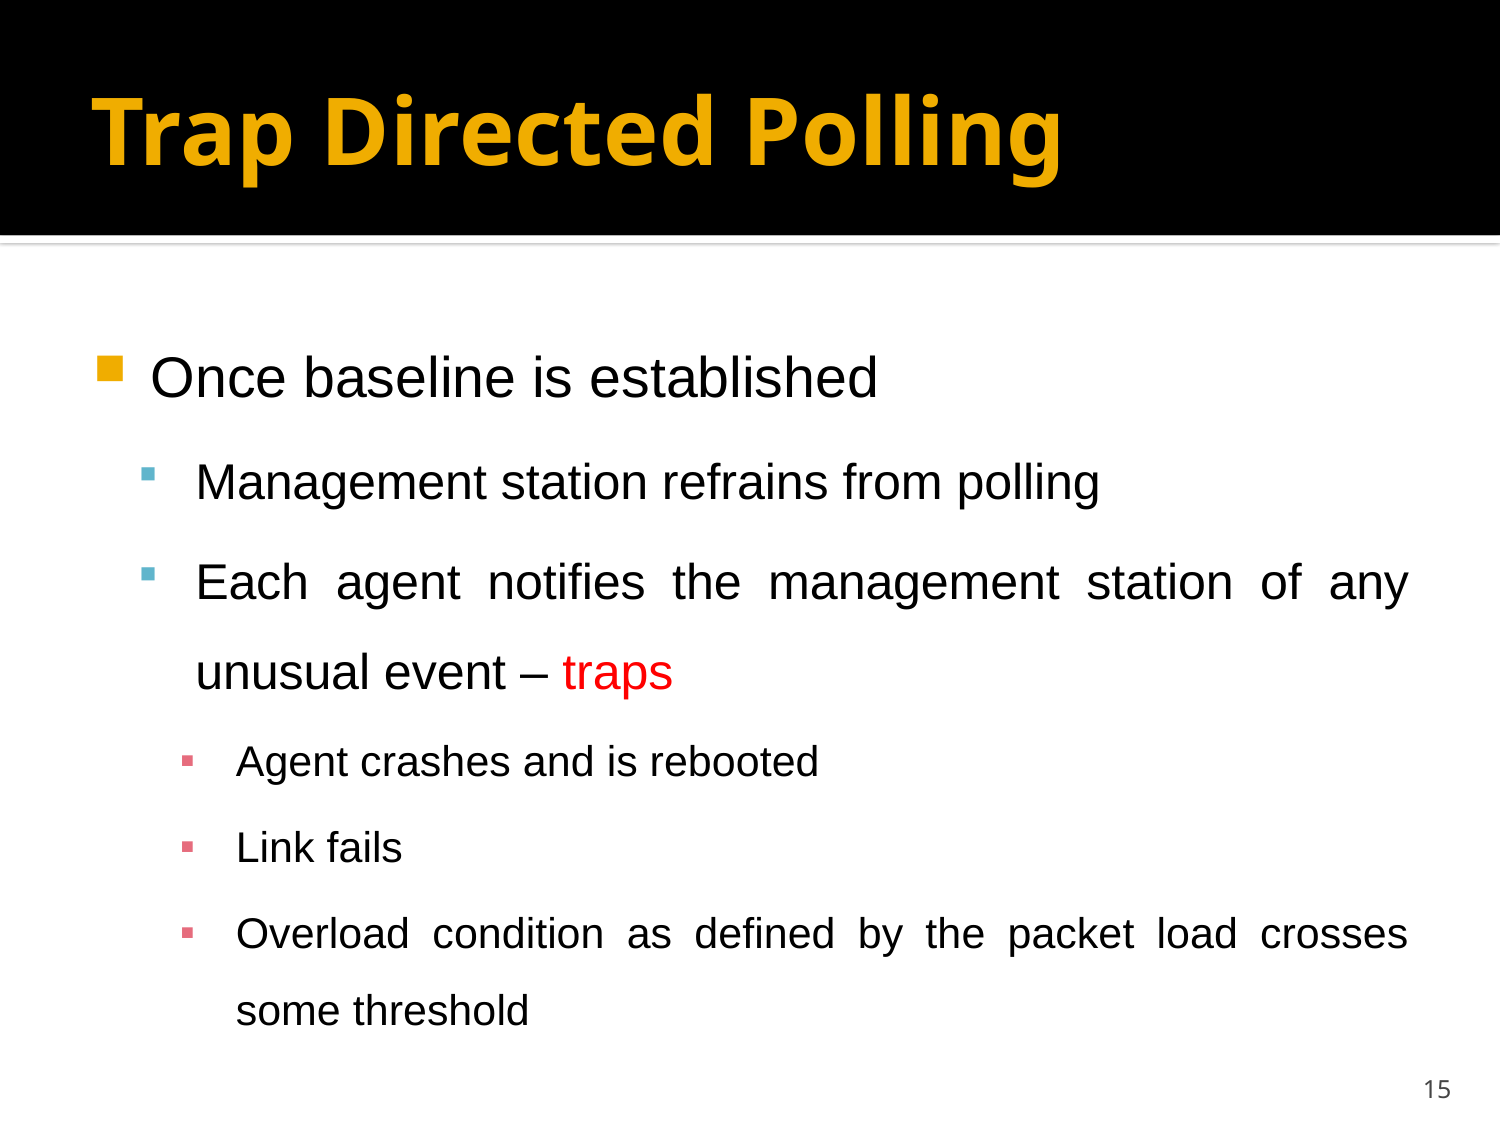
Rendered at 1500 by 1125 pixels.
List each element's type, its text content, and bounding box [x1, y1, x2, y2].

list Once baseline is established Management station refrains from polling Each agent notifies the management station of any unusual event – traps Agent crashes and is rebooted Link fails Overload condition as defined by the packet load crosses some threshold [75, 291, 1425, 1050]
slide_number 15 [1345, 1062, 1467, 1108]
title Trap Directed Polling [75, 25, 1425, 231]
